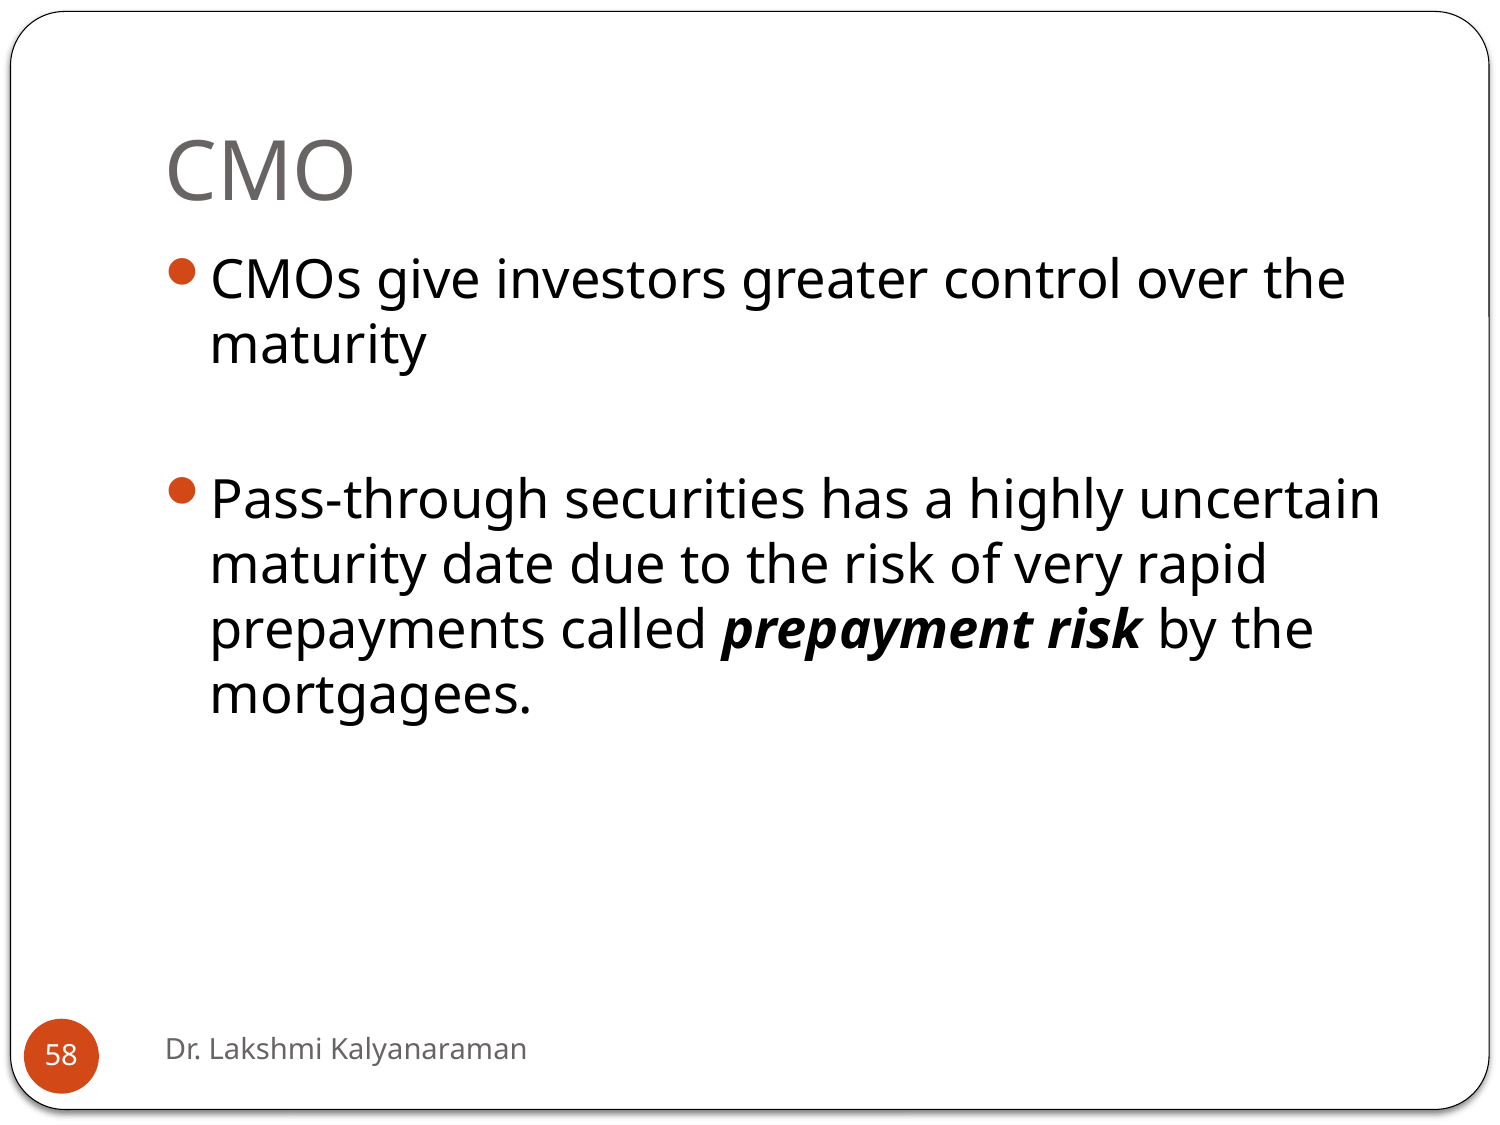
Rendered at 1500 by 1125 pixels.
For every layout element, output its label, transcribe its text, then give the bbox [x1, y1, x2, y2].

list CMOs give investors greater control over the maturity Pass-through securities has a highly uncertain maturity date due to the risk of very rapid prepayments called prepayment risk by the mortgagees. [150, 237, 1425, 988]
title CMO [150, 45, 1425, 233]
footer Dr. Lakshmi Kalyanaraman [150, 1012, 800, 1088]
slide_number 58 [23, 1018, 99, 1094]
